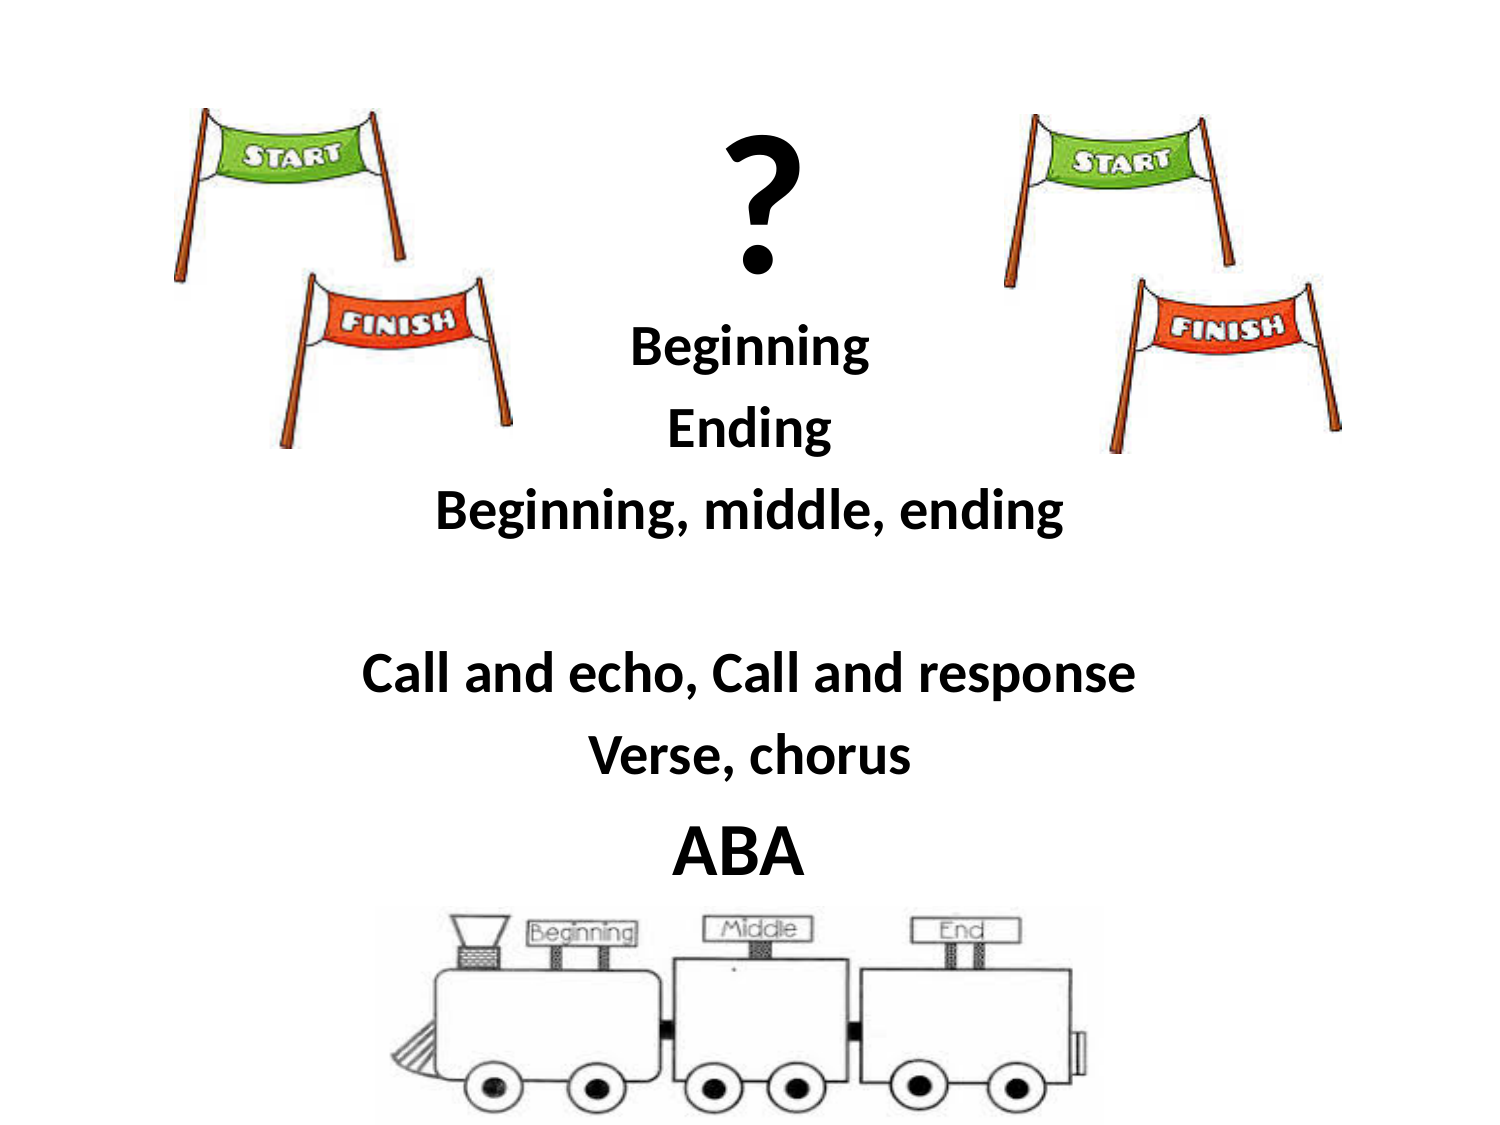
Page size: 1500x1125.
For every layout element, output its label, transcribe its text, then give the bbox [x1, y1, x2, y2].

picture [374, 906, 1104, 1125]
picture [1003, 114, 1342, 455]
list Beginning Ending Beginning, middle, ending Call and echo, Call and response Verse, chorus ABA [75, 299, 1425, 1125]
title ? [87, 99, 1438, 288]
picture [174, 108, 513, 449]
